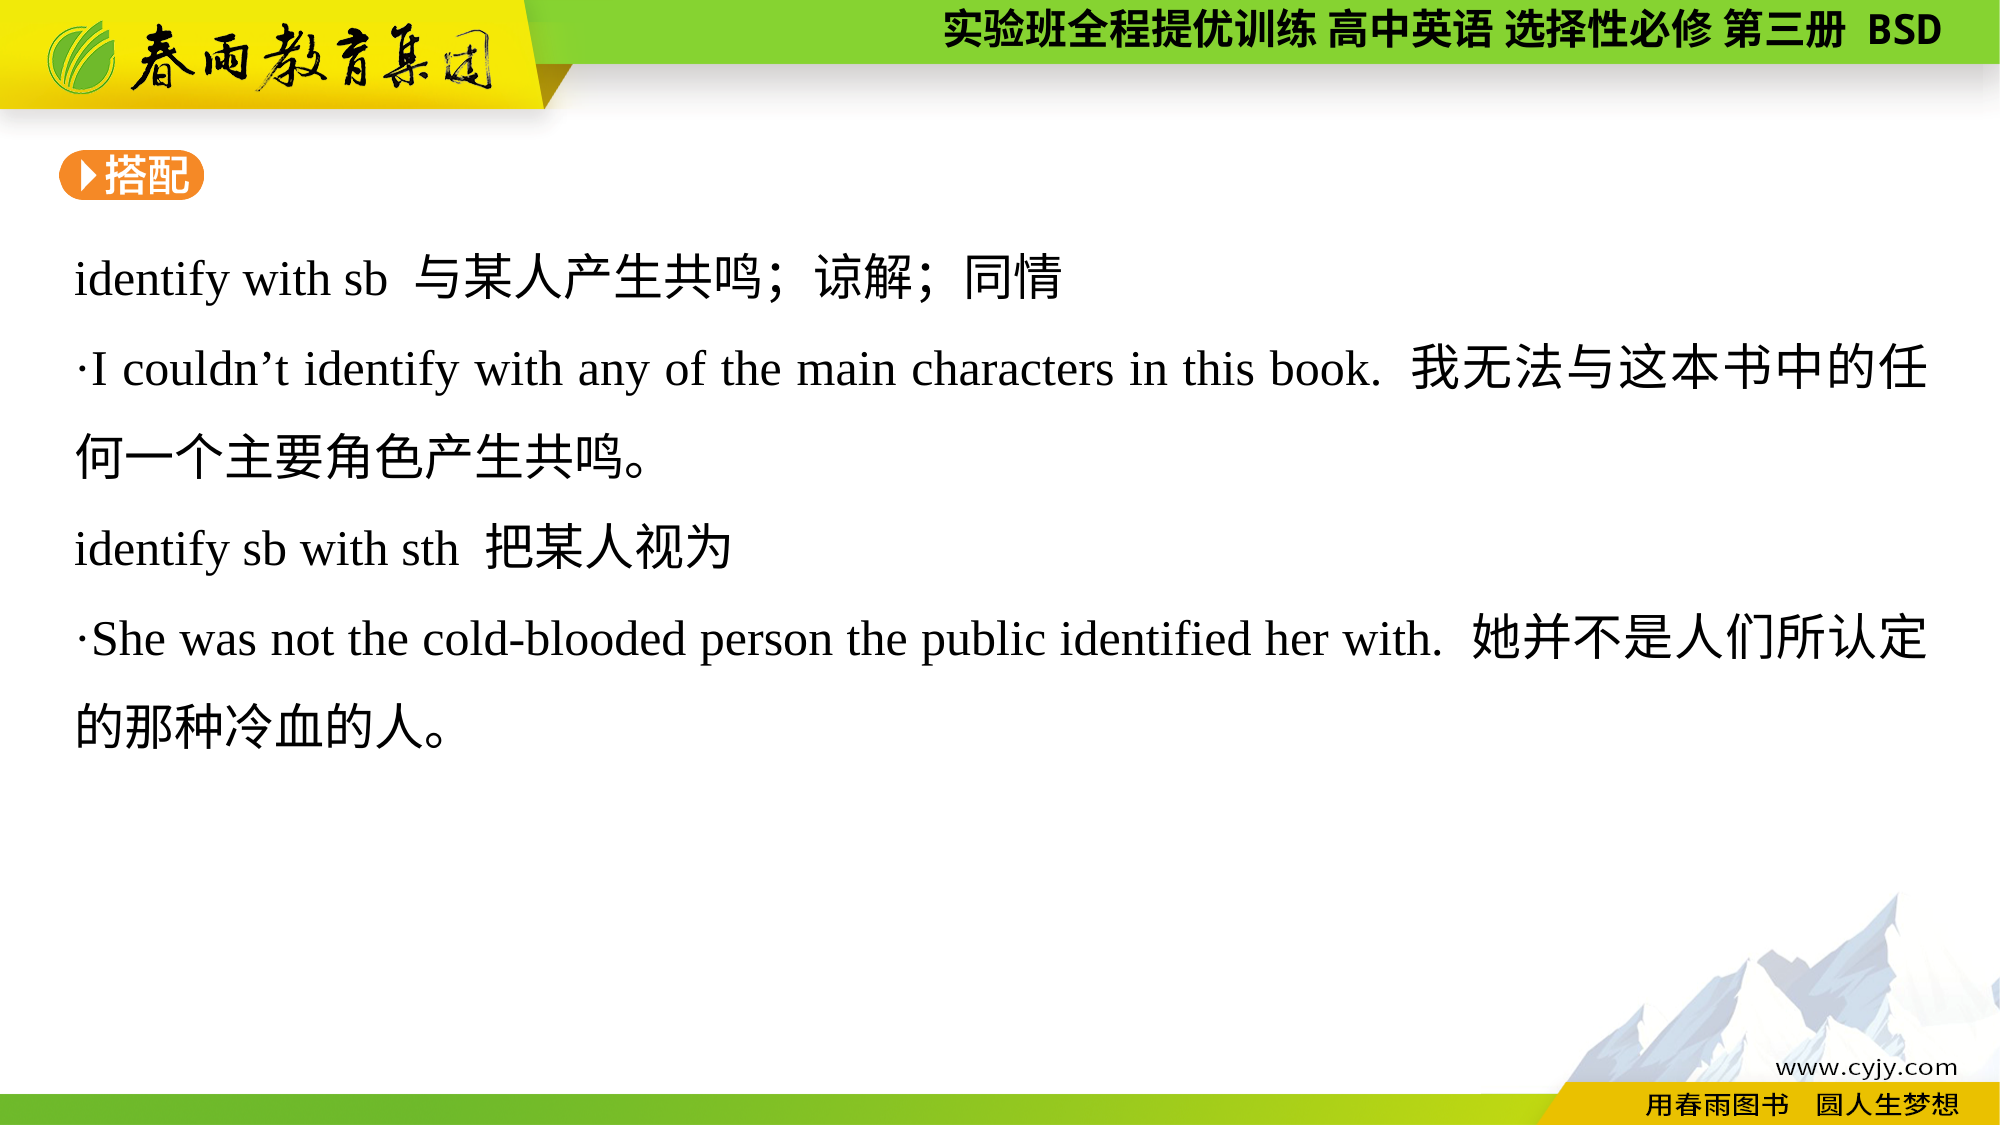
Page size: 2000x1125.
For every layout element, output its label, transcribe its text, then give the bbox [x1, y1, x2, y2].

list identify with sb 与某人产生共鸣；谅解；同情 ·I couldn’t identify with any of the main characters in this book. 我无法与这本书中的任何一个主要角色产生共鸣。 identify sb with sth 把某人视为 ·She was not the cold-blooded person the public identified her with. 她并不是人们所认定的那种冷血的人。 [59, 208, 1944, 757]
picture [0, 0, 2000, 1125]
